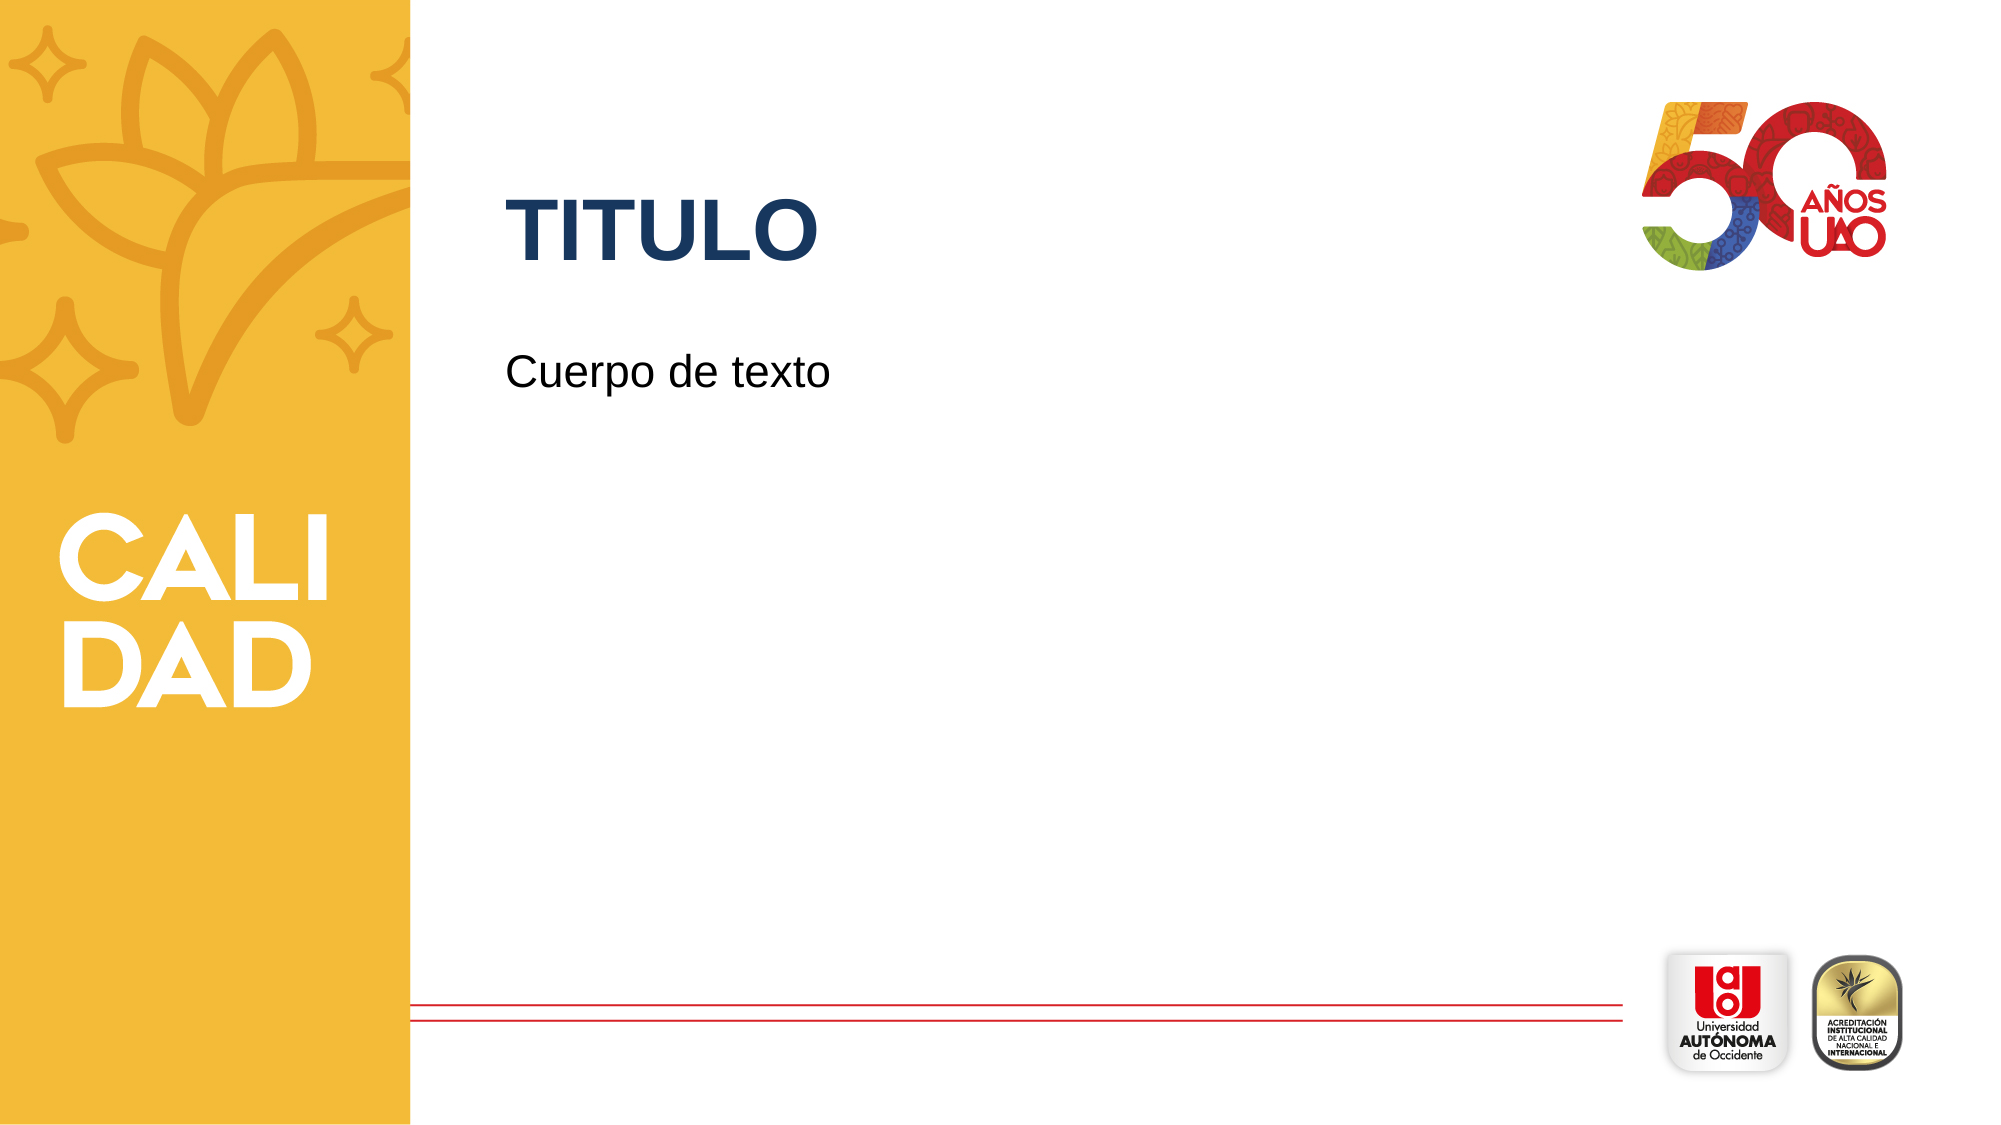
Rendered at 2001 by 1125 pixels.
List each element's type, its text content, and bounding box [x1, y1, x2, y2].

picture [0, 0, 2000, 1125]
text_box Cuerpo de texto [490, 334, 1596, 405]
text_box TITULO [490, 165, 1564, 286]
